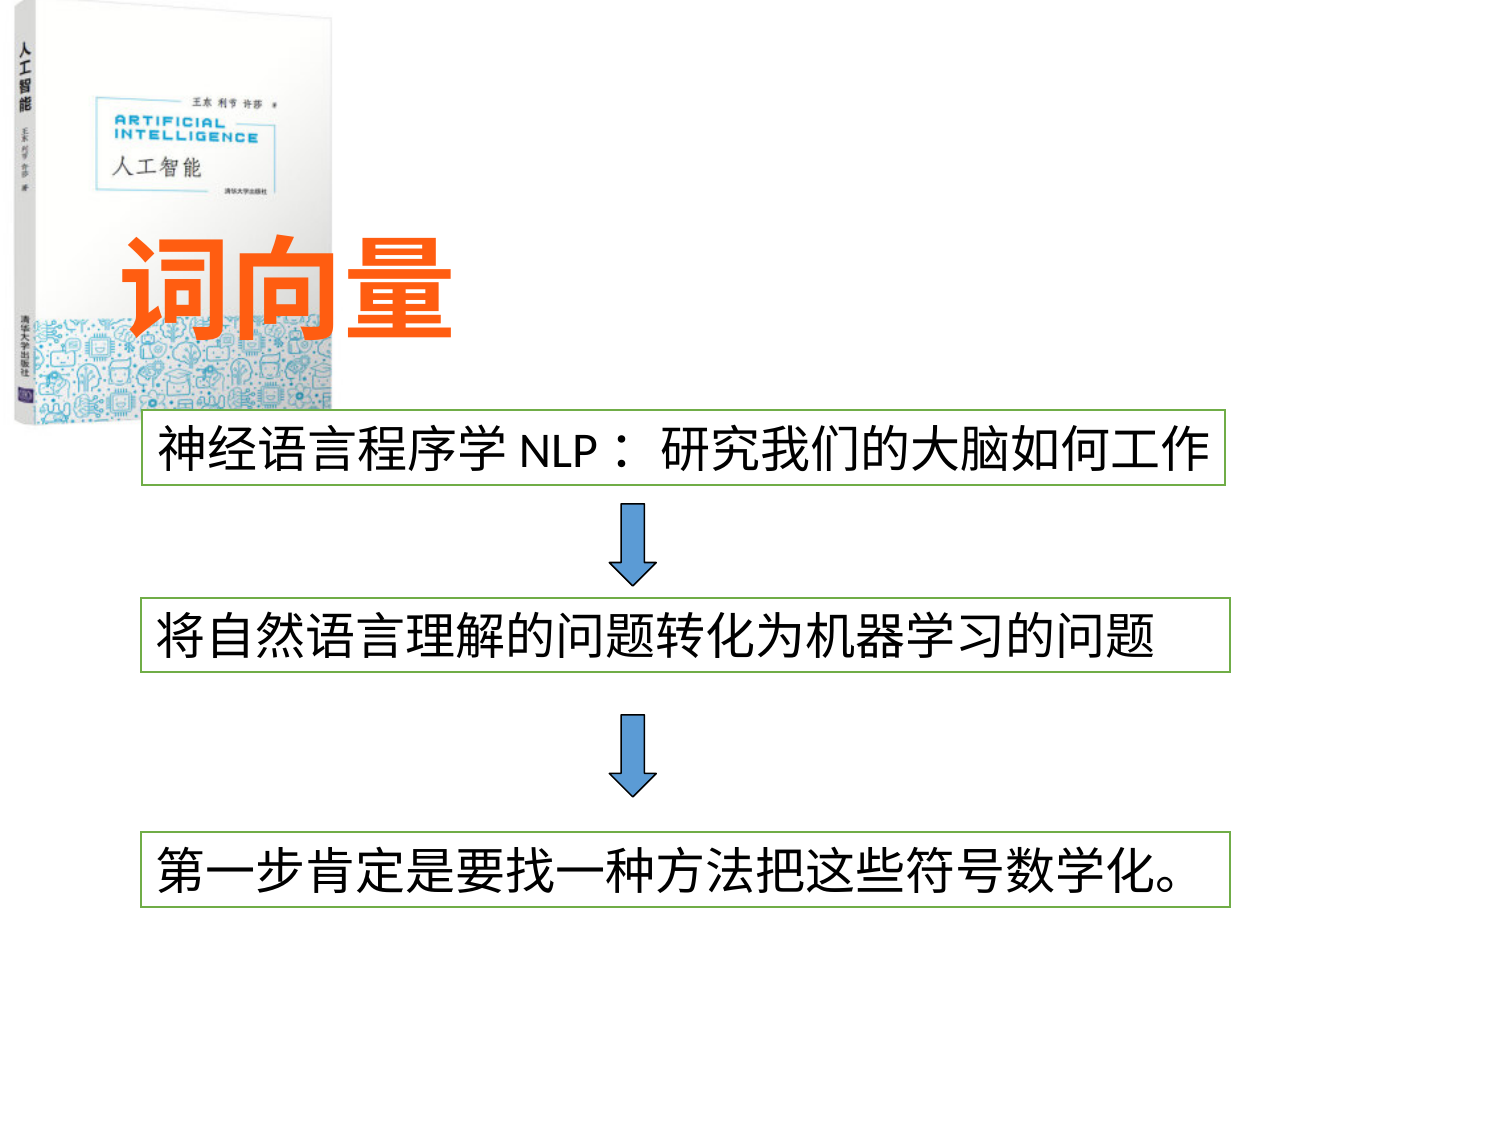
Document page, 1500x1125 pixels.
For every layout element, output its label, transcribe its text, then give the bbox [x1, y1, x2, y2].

text_box [609, 714, 657, 797]
text_box 神经语言程序学NLP：研究我们的大脑如何工作 [141, 409, 1226, 486]
text_box 词向量 [82, 210, 493, 361]
text_box [609, 503, 657, 586]
text_box 将自然语言理解的问题转化为机器学习的问题 [140, 597, 1231, 673]
picture [0, 0, 393, 443]
text_box 第一步肯定是要找一种方法把这些符号数学化。 [140, 831, 1231, 908]
